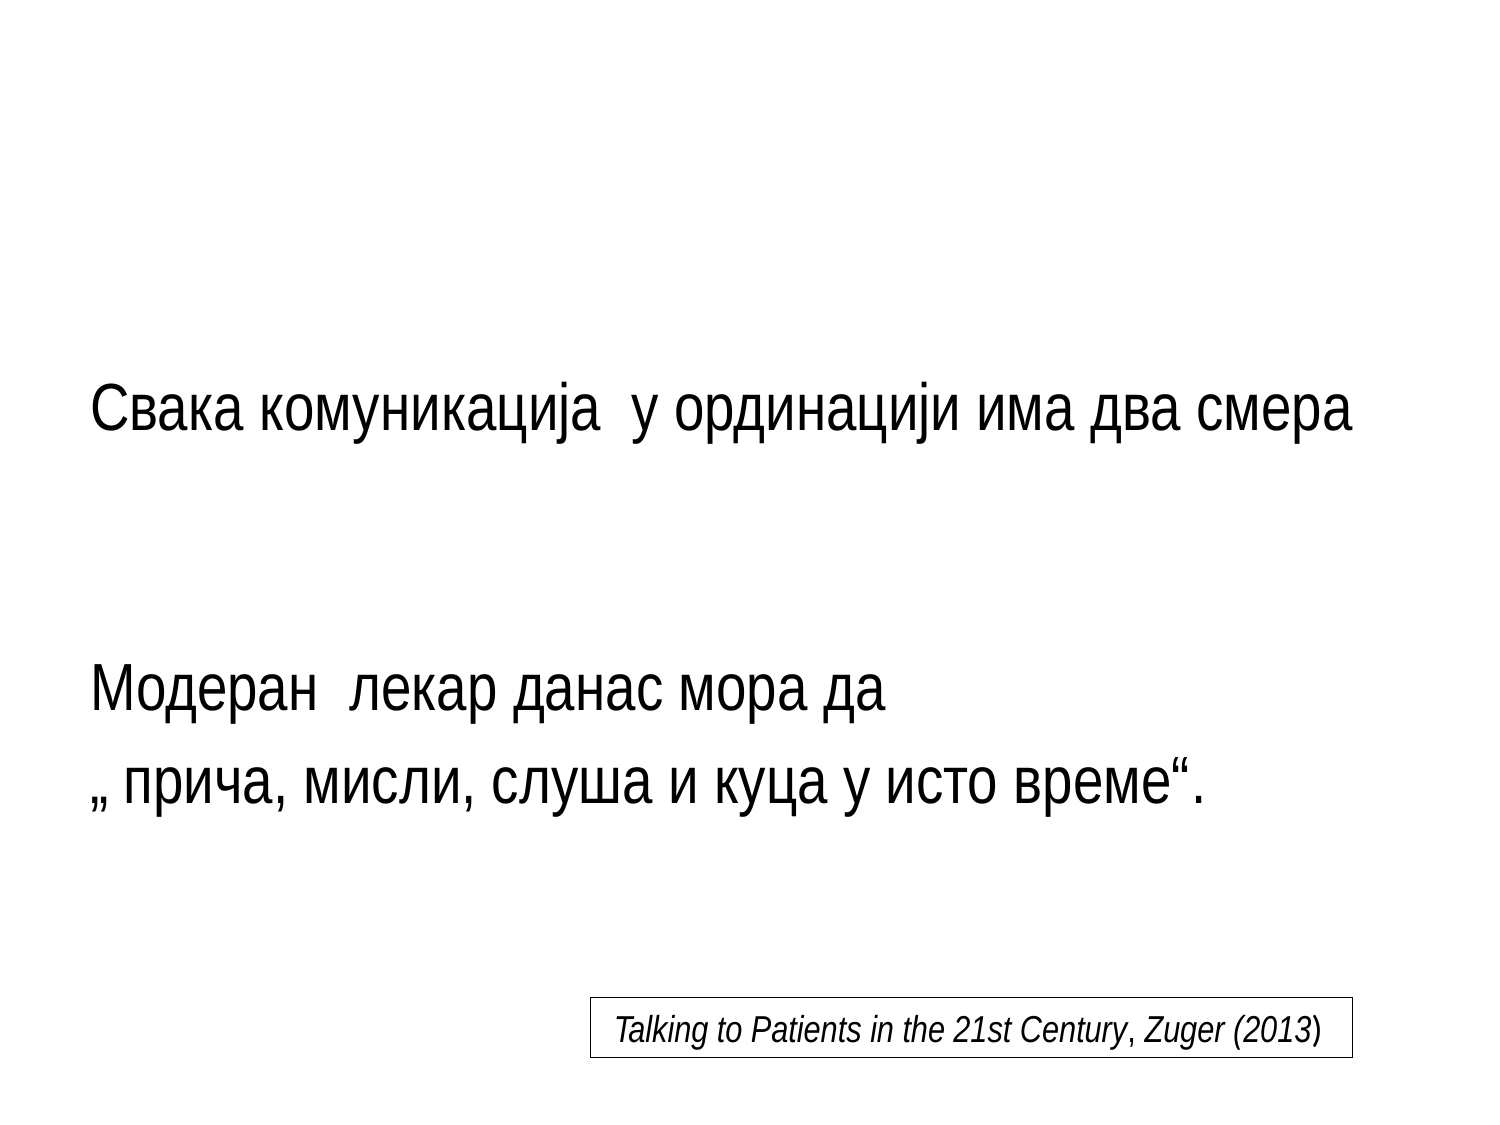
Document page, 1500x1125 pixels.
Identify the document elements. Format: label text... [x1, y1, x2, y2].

list Свака комуникација у ординацији има два смера Модеран лекар данас мора да „ прича, мисли, слуша и куца у исто време“. [75, 262, 1425, 1005]
text_box Talking to Patients in the 21st Century, Zuger (2013) [590, 997, 1353, 1058]
